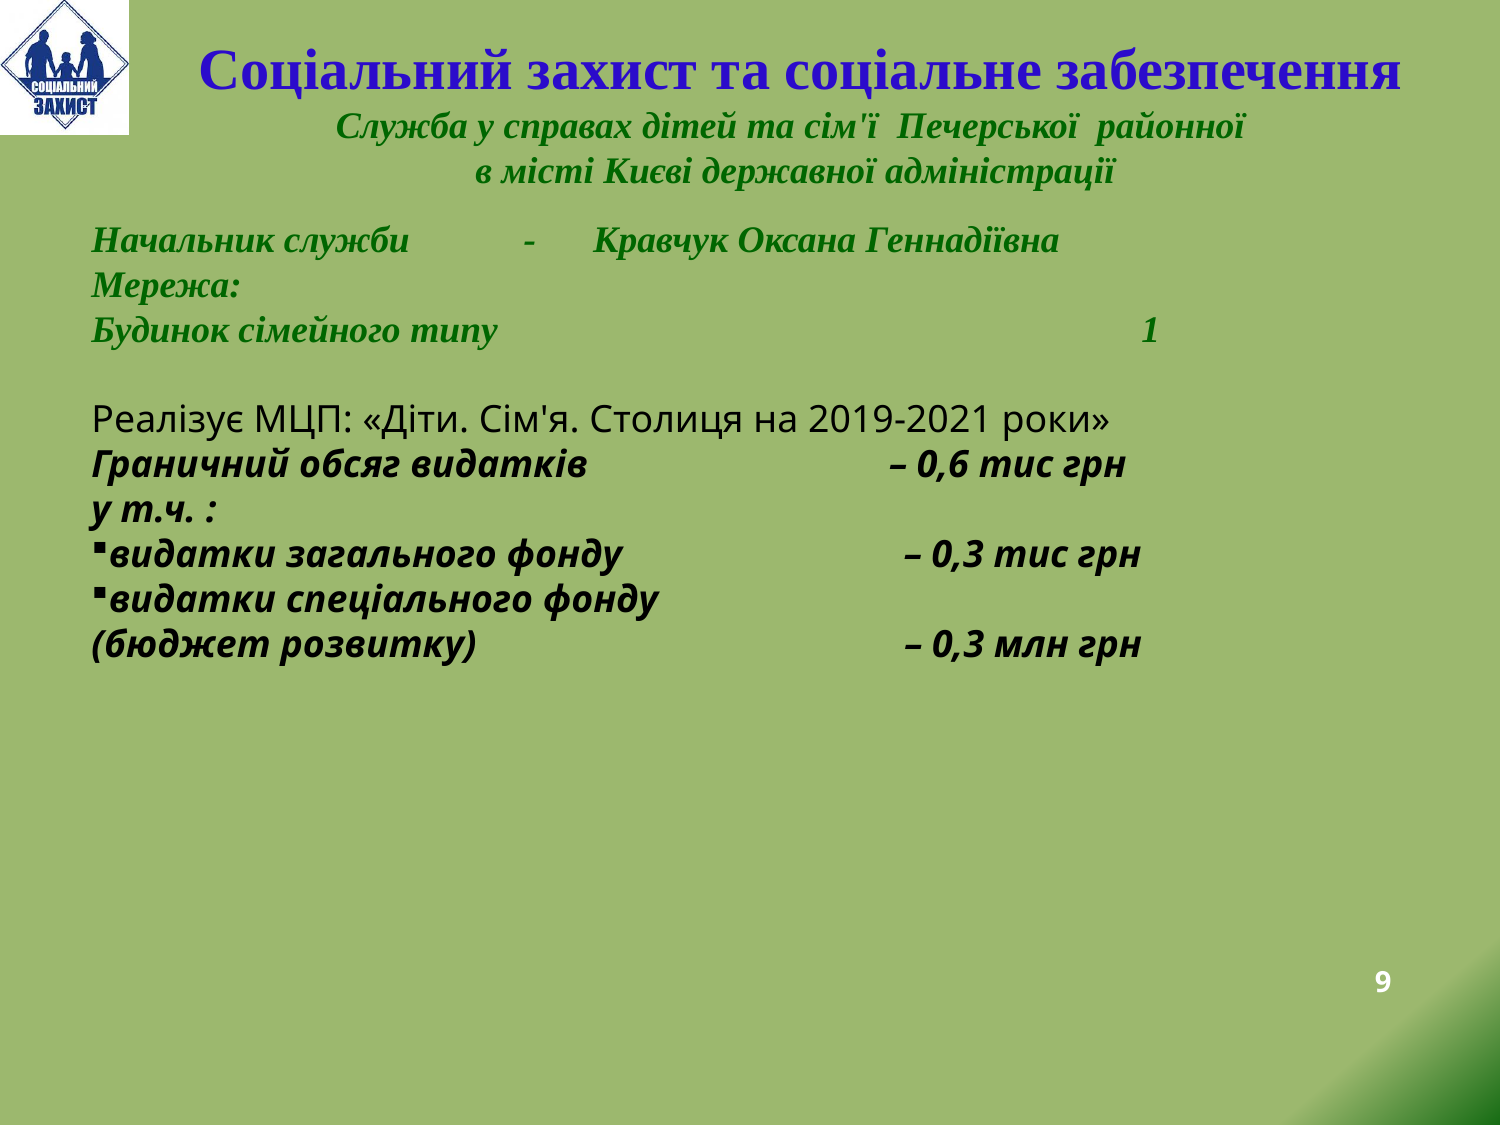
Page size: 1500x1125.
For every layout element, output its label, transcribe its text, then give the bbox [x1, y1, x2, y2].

text_box Начальник служби - Кравчук Оксана Геннадіївна Мережа: Будинок сімейного типу 1 Реалізує МЦП: «Діти. Сім'я. Столиця на 2019-2021 роки» Граничний обсяг видатків – 0,6 тис грн у т.ч. : видатки загального фонду – 0,3 тис грн видатки спеціального фонду (бюджет розвитку) – 0,3 млн грн [76, 208, 1436, 808]
picture [0, 0, 130, 135]
text_box Соціальний захист та соціальне забезпечення Служба у справах дітей та сім'ї Печерської районної в місті Києві державної адміністрації [135, 23, 1465, 269]
slide_number 9 [1333, 940, 1434, 1027]
